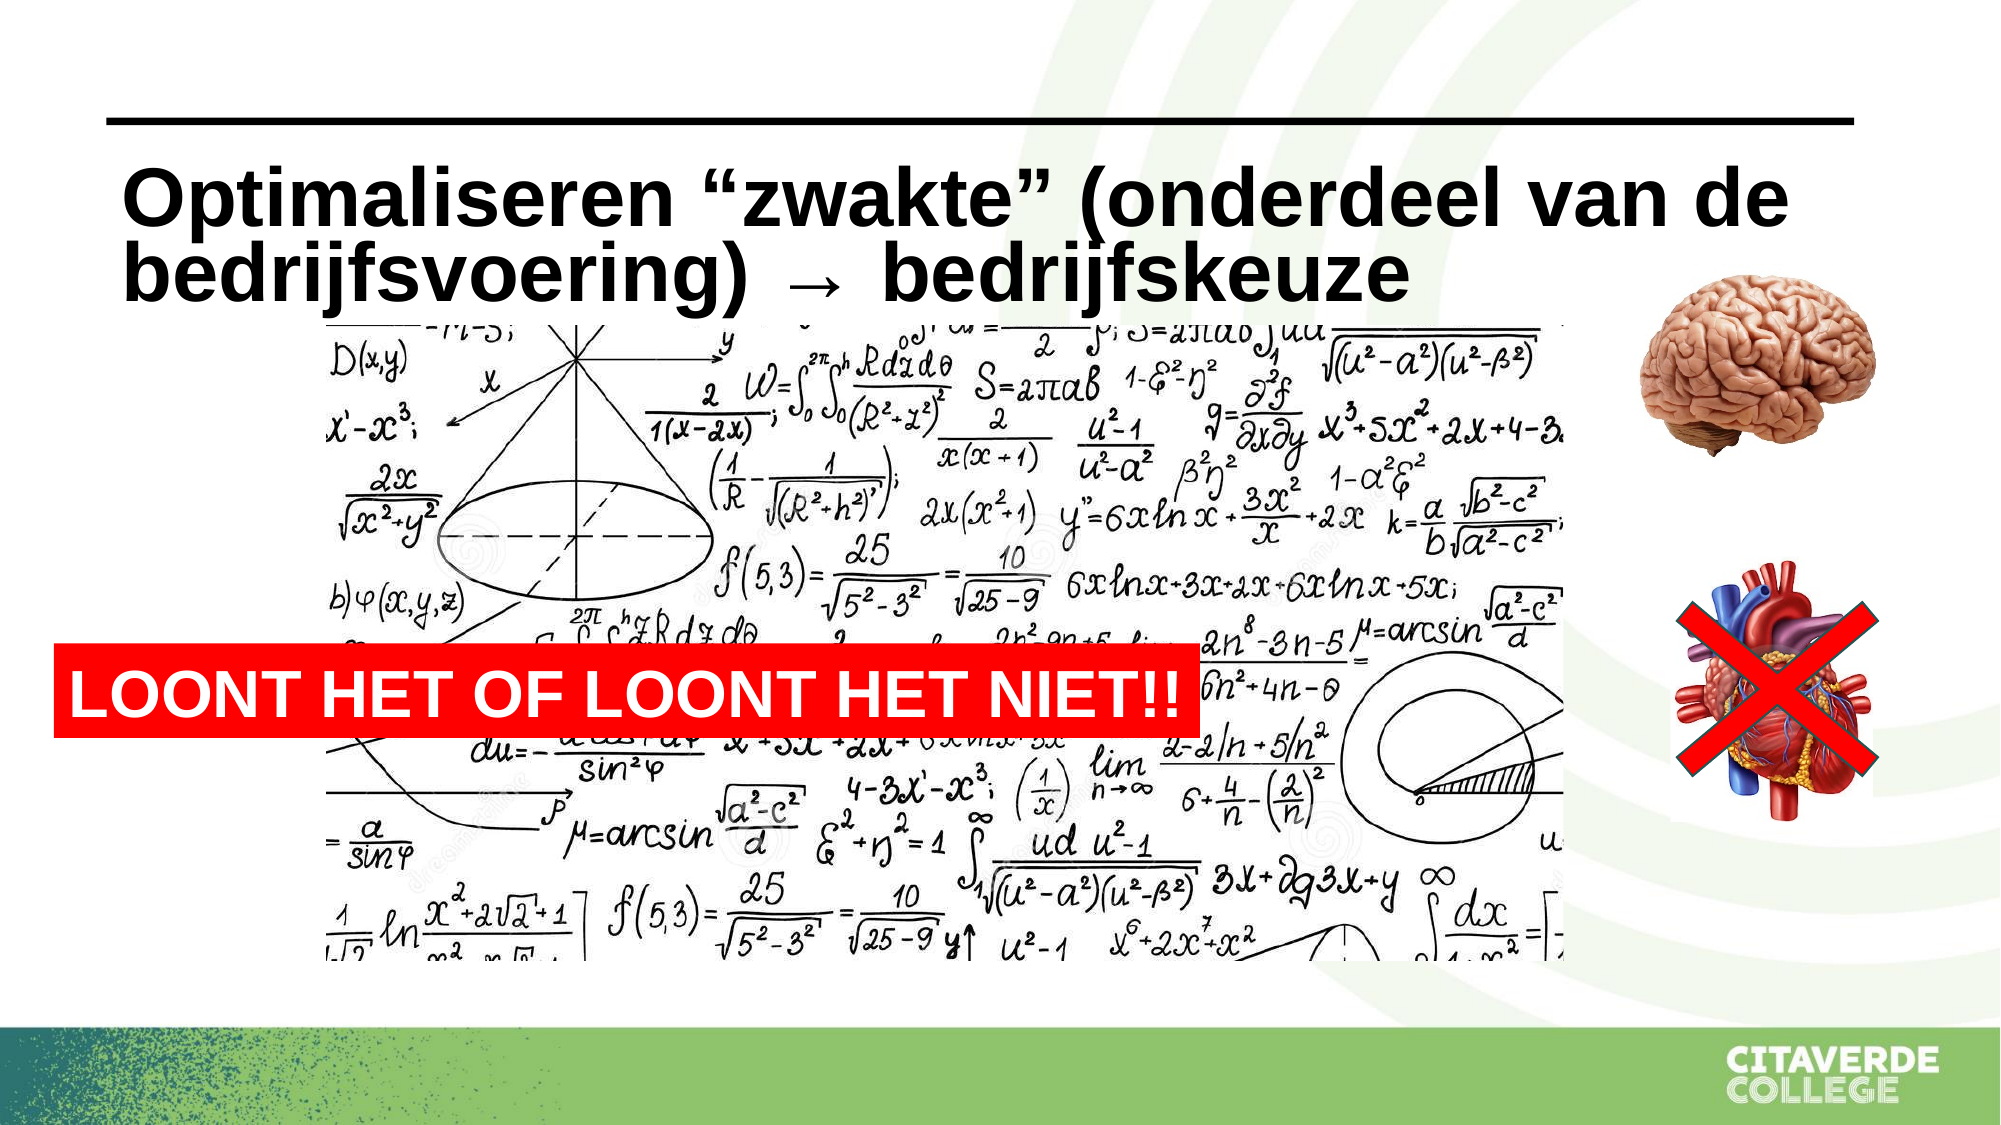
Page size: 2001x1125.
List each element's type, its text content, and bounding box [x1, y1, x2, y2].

text_box [1873, 751, 1880, 765]
text_box [1873, 613, 1880, 627]
picture [0, 0, 2001, 1125]
text_box LOONT HET OF LOONT HET NIET!! [53, 643, 325, 738]
title Optimaliseren “zwakte” (onderdeel van de bedrijfsvoering) → bedrijfskeuze [106, 117, 1855, 366]
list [325, 325, 1564, 961]
